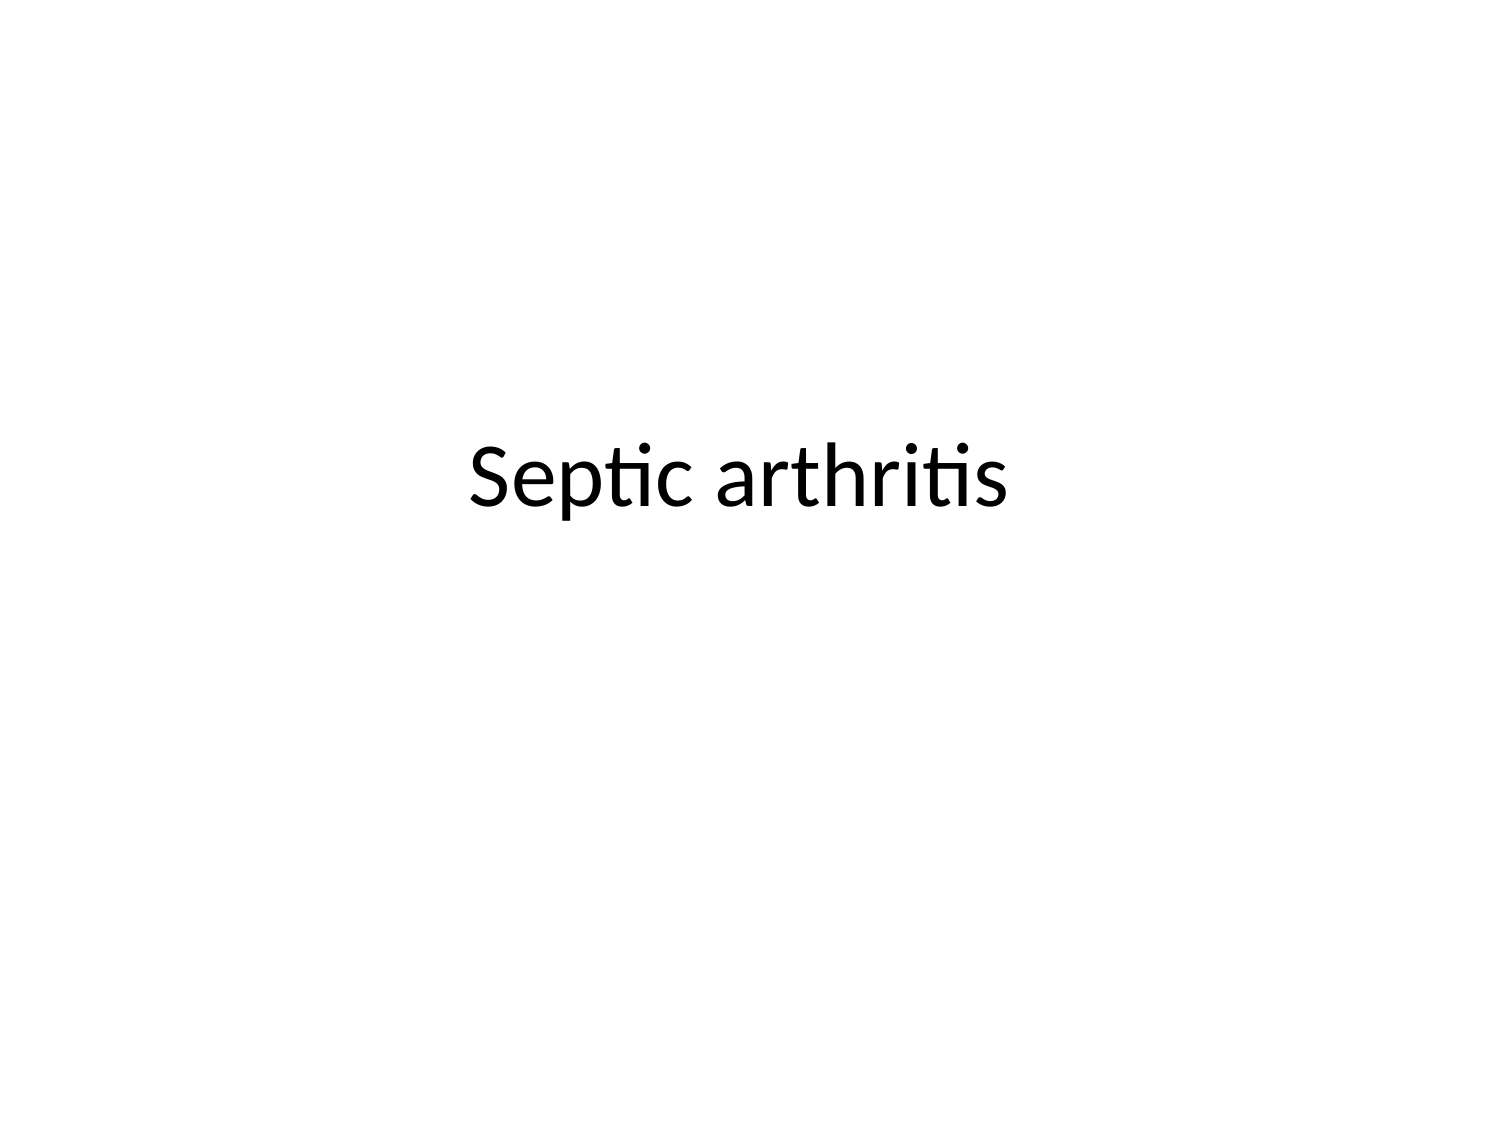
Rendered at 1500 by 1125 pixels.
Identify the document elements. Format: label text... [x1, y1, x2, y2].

title Septic arthritis [112, 349, 1388, 591]
